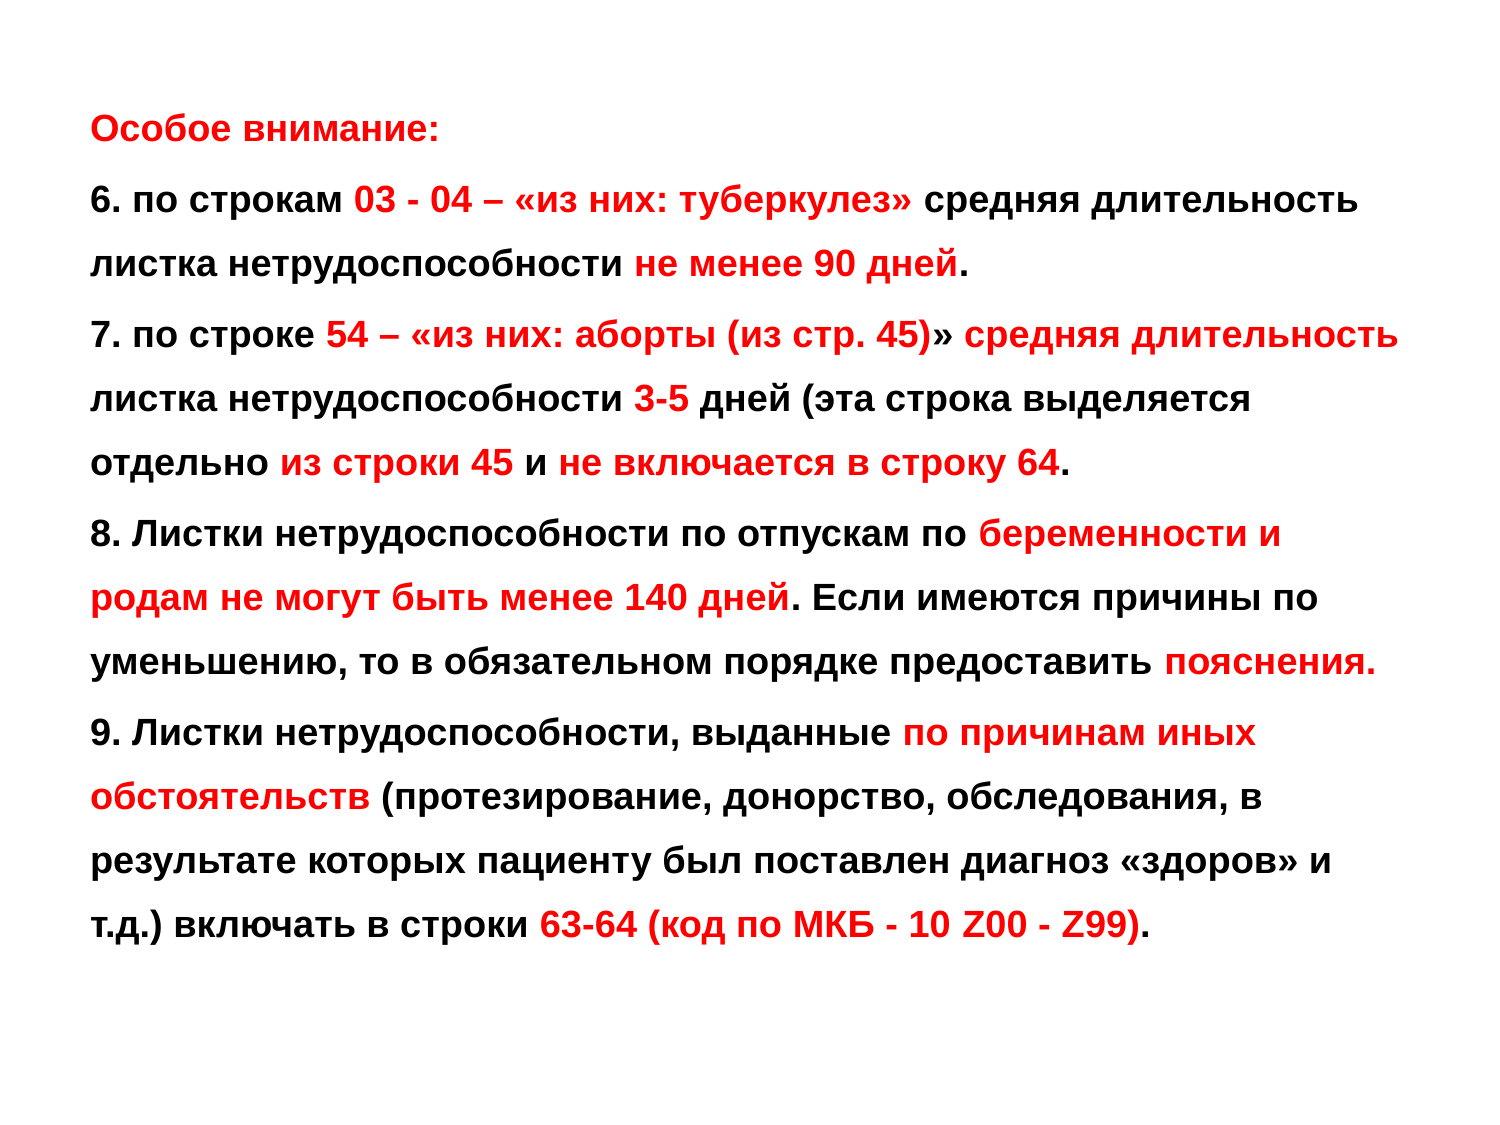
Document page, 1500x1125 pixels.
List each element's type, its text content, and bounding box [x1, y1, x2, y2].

list Особое внимание: 6. по строкам 03 - 04 – «из них: туберкулез» средняя длительность листка нетрудоспособности не менее 90 дней. 7. по строке 54 – «из них: аборты (из стр. 45)» средняя длительность листка нетрудоспособности 3-5 дней (эта строка выделяется отдельно из строки 45 и не включается в строку 64. 8. Листки нетрудоспособности по отпускам по беременности и родам не могут быть менее 140 дней. Если имеются причины по уменьшению, то в обязательном порядке предоставить пояснения. 9. Листки нетрудоспособности, выданные по причинам иных обстоятельств (протезирование, донорство, обследования, в результате которых пациенту был поставлен диагноз «здоров» и т.д.) включать в строки 63-64 (код по МКБ - 10 Z00 - Z99). [75, 78, 1425, 963]
